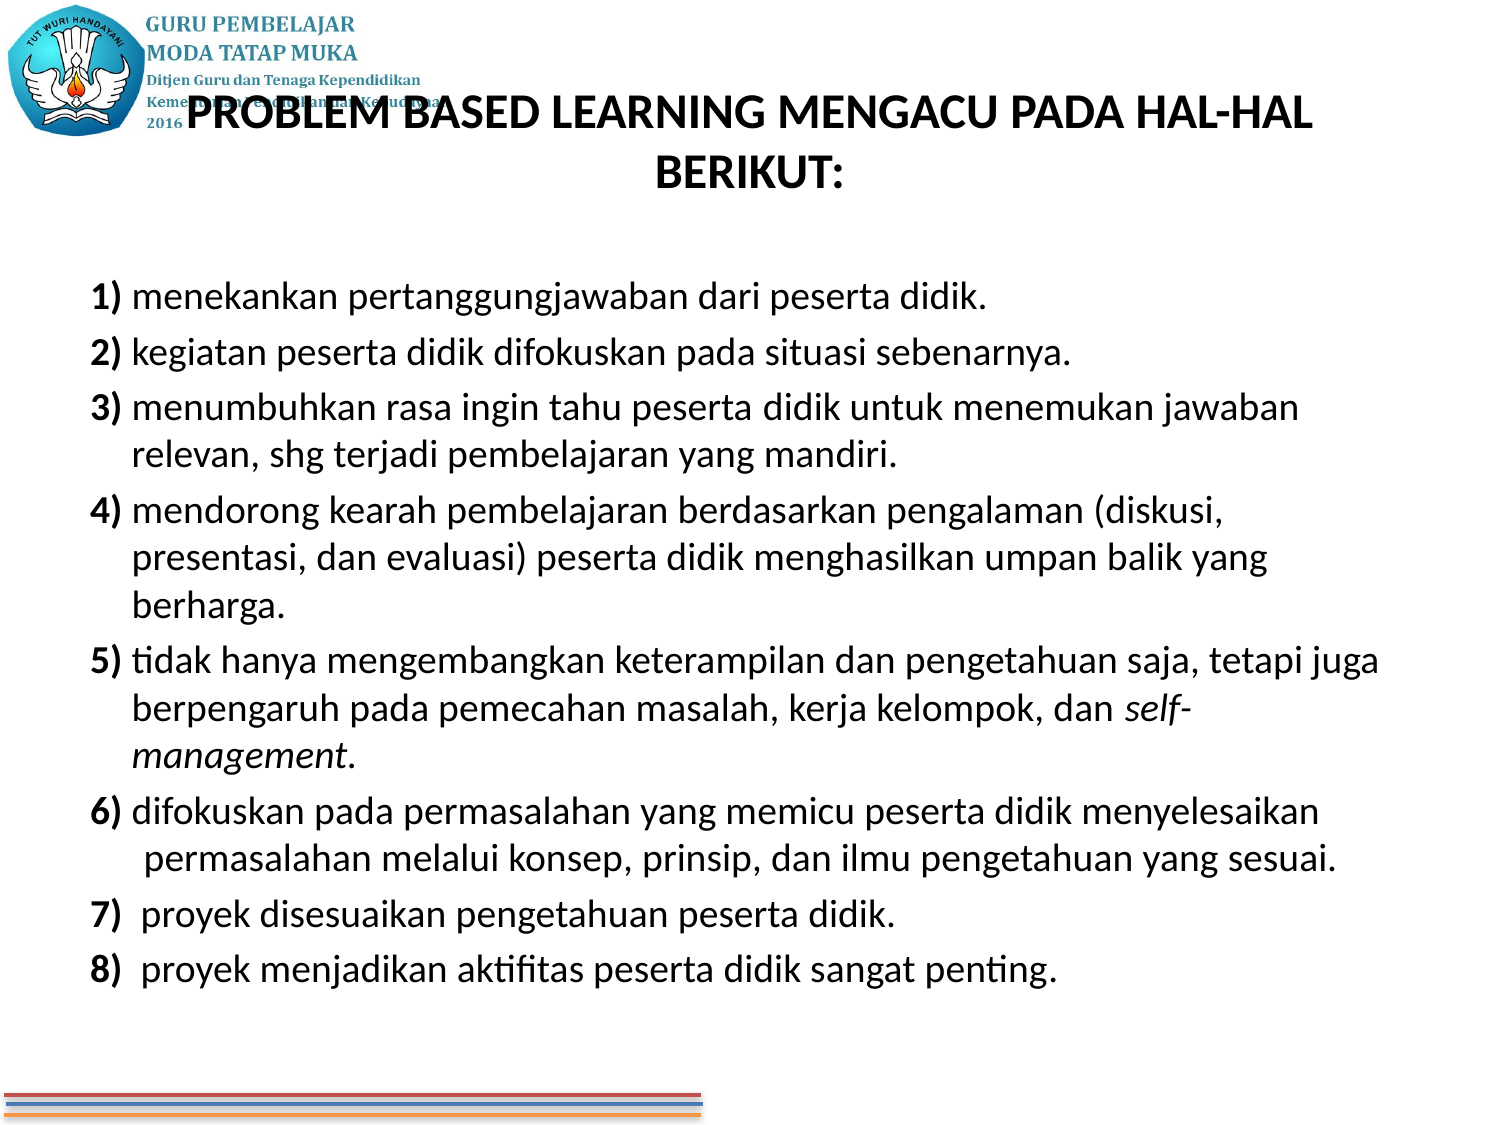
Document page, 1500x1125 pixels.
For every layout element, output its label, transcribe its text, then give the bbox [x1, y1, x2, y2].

picture [4, 0, 455, 139]
list 1) menekankan pertanggungjawaban dari peserta didik. 2) kegiatan peserta didik difokuskan pada situasi sebenarnya. 3) menumbuhkan rasa ingin tahu peserta didik untuk menemukan jawaban relevan, shg terjadi pembelajaran yang mandiri. 4) mendorong kearah pembelajaran berdasarkan pengalaman (diskusi, presentasi, dan evaluasi) peserta didik menghasilkan umpan balik yang berharga. 5) tidak hanya mengembangkan keterampilan dan pengetahuan saja, tetapi juga berpengaruh pada pemecahan masalah, kerja kelompok, dan self-management. 6) difokuskan pada permasalahan yang memicu peserta didik menyelesaikan permasalahan melalui konsep, prinsip, dan ilmu pengetahuan yang sesuai. 7) proyek disesuaikan pengetahuan peserta didik. 8) proyek menjadikan aktifitas peserta didik sangat penting. [75, 262, 1425, 1005]
title PROBLEM BASED LEARNING MENGACU PADA HAL-HAL BERIKUT: [75, 45, 1425, 233]
